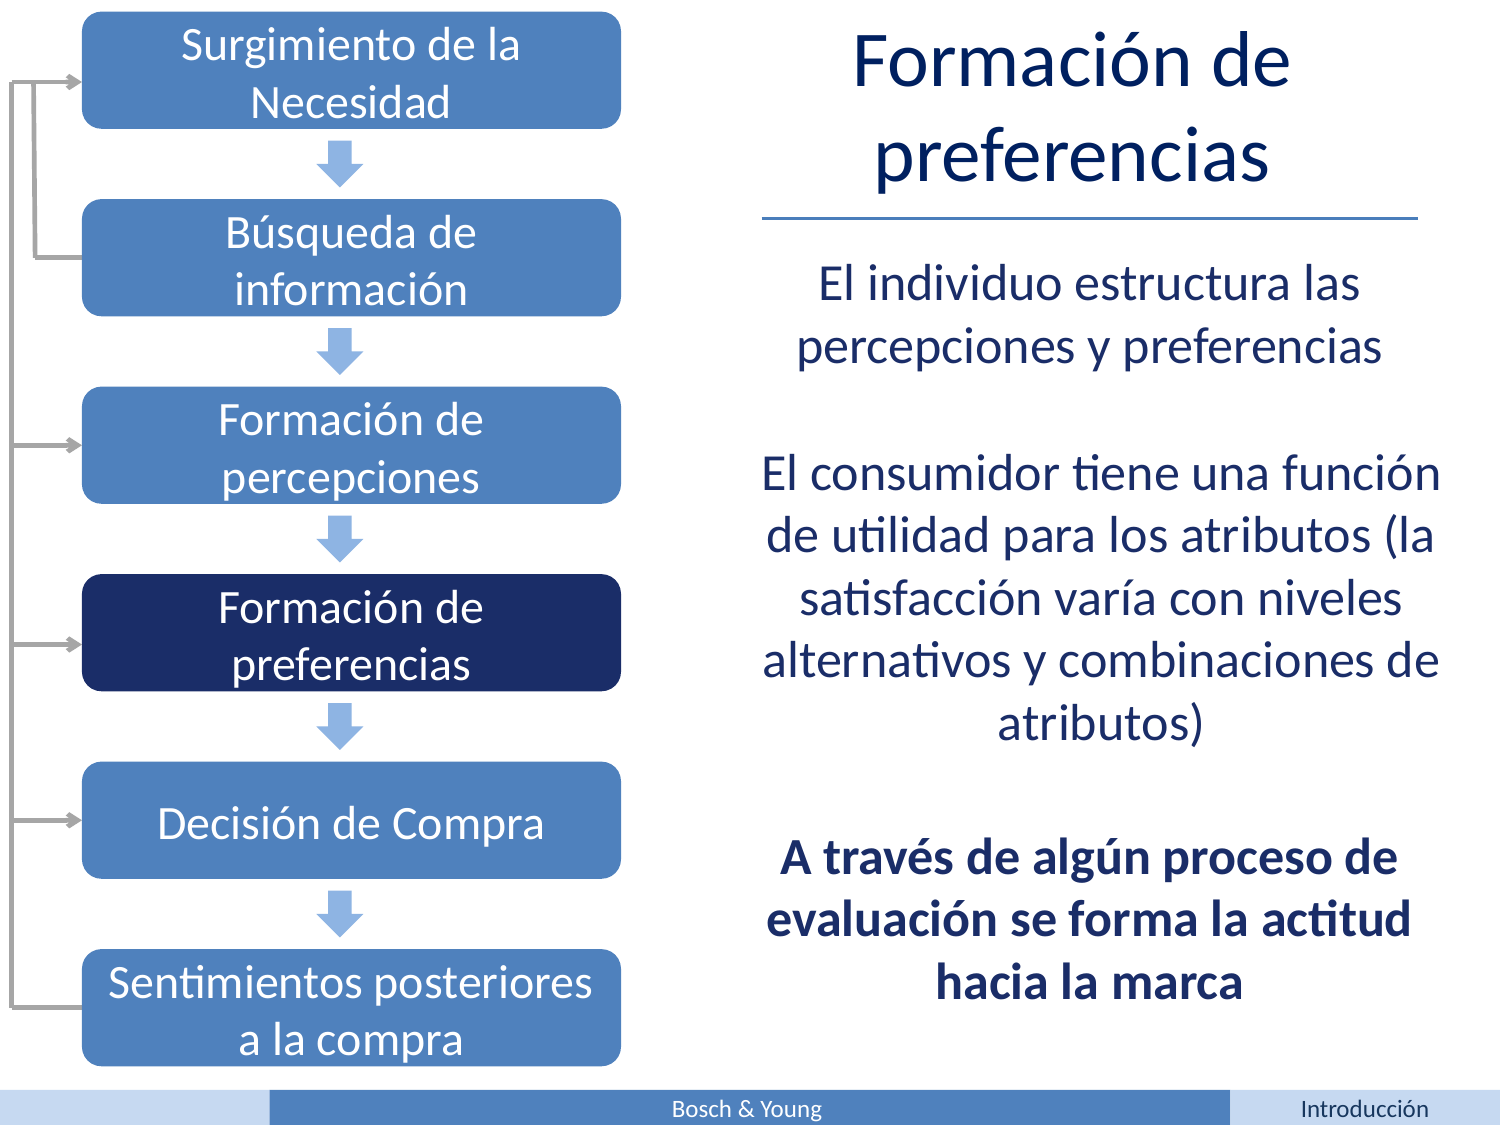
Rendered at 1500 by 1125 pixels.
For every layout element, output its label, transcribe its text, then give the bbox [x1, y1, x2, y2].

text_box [11, 11, 622, 1067]
text_box Bosch & Young [272, 1088, 1228, 1125]
text_box A través de algún proceso de evaluación se forma la actitud hacia la marca [714, 815, 1465, 1018]
text_box Formación de preferencias [679, 0, 1465, 205]
text_box El consumidor tiene una función de utilidad para los atributos (la satisfacción varía con niveles alternativos y combinaciones de atributos) [726, 430, 1477, 759]
text_box El individuo estructura las percepciones y preferencias [714, 241, 1465, 382]
text_box Introducción [1228, 1088, 1500, 1125]
text_box [0, 1088, 272, 1125]
